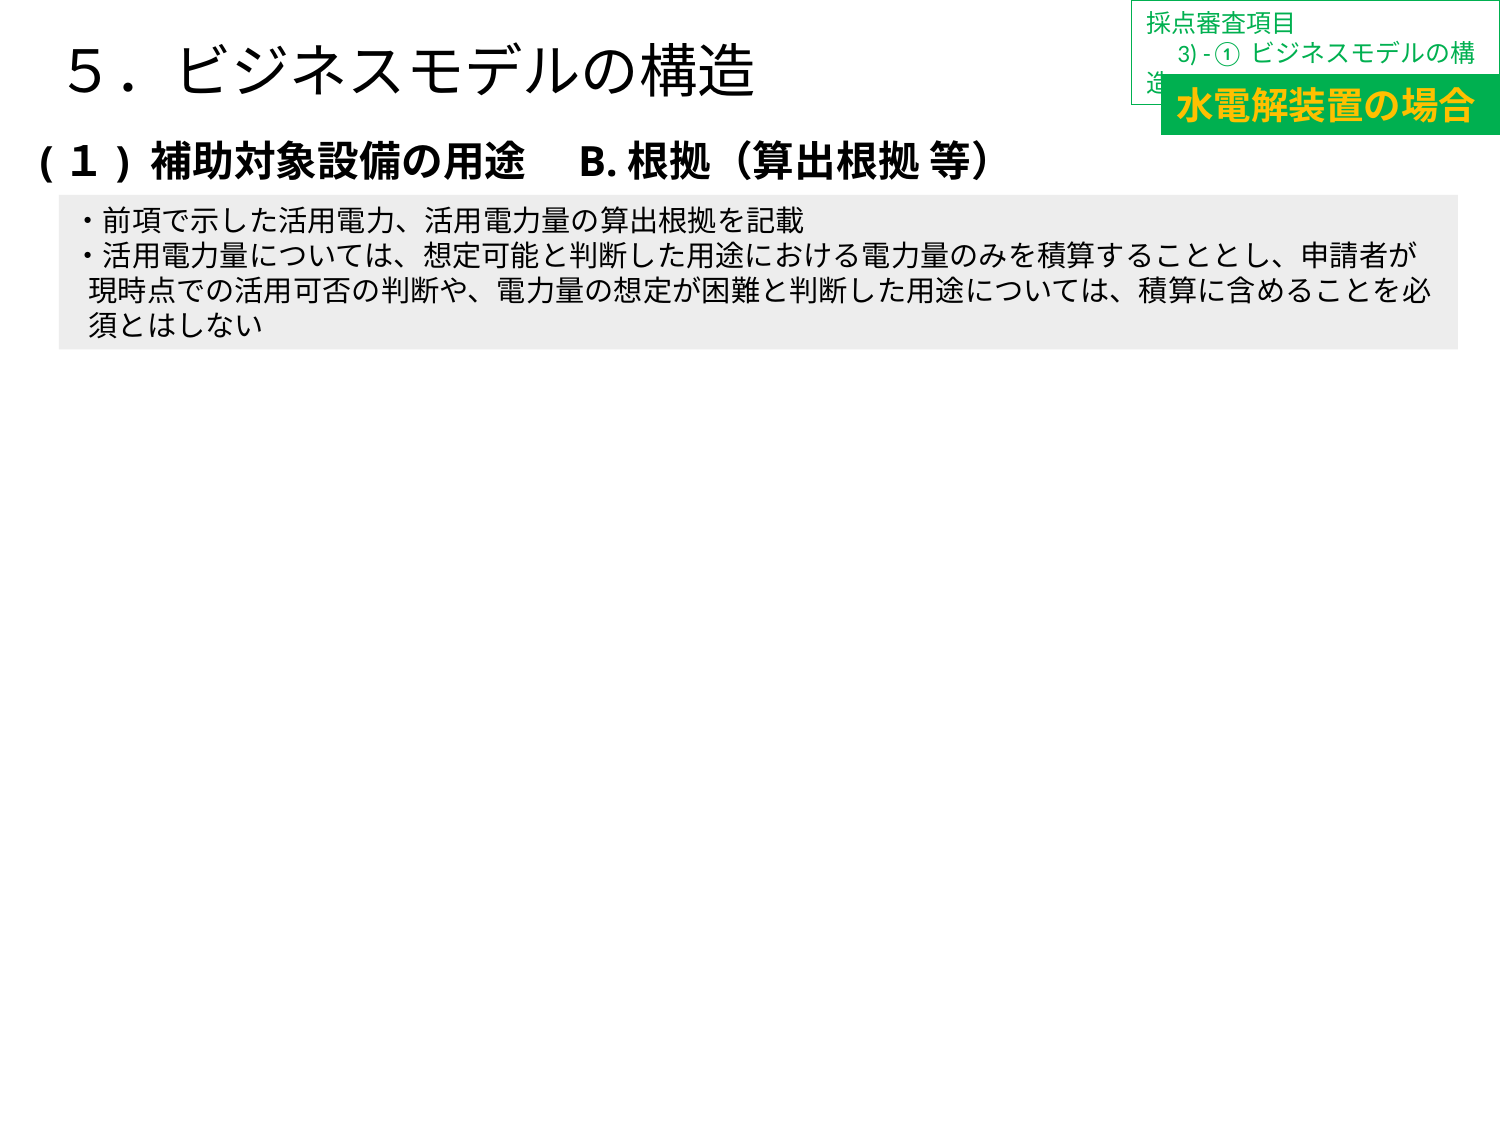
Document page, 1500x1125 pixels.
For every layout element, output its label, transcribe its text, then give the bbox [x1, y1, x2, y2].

text_box (１) 補助対象設備の用途 B.根拠（算出根拠 等） [24, 127, 1028, 193]
text_box ５．ビジネスモデルの構造 [41, 34, 1458, 158]
text_box 水電解装置の場合 [1161, 74, 1500, 135]
text_box 採点審査項目 3) -①ビジネスモデルの構造 [1131, 0, 1500, 105]
text_box ・前項で示した活用電力、活用電力量の算出根拠を記載 ・活用電力量については、想定可能と判断した用途における電力量のみを積算することとし、申請者が現時点での活用可否の判断や、電力量の想定が困難と判断した用途については、積算に含めることを必須とはしない [58, 194, 1458, 350]
